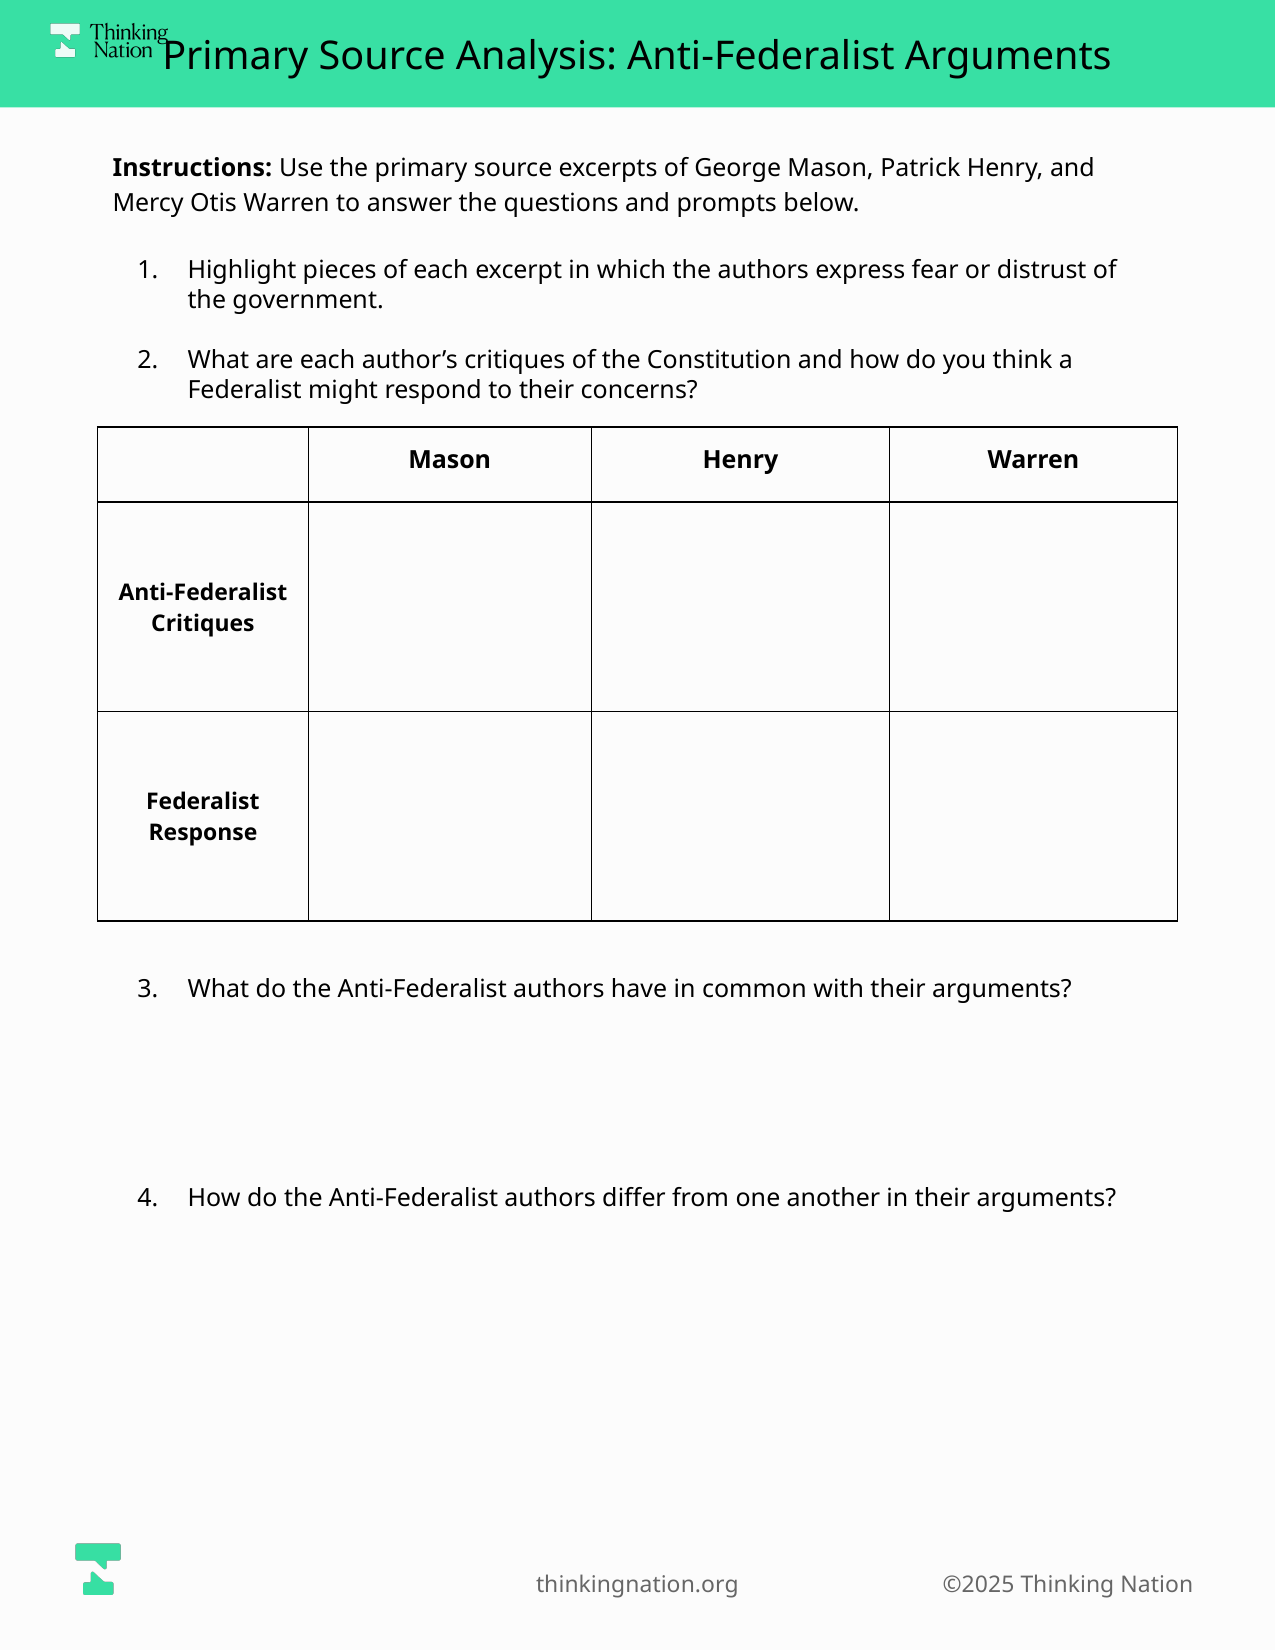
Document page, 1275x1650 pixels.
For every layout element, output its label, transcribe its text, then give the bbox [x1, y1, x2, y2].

text_box Primary Source Analysis: Anti-Federalist Arguments [0, 0, 1275, 108]
table_cell Federalist Response [98, 712, 308, 920]
table_cell [309, 712, 591, 920]
text_box thinkingnation.org [486, 1553, 789, 1605]
text_box ©2025 Thinking Nation [907, 1553, 1210, 1605]
table_cell Anti-Federalist Critiques [98, 503, 308, 711]
table_cell [592, 503, 889, 711]
picture [36, 12, 172, 69]
picture [62, 1533, 134, 1605]
table_header [98, 428, 308, 501]
table_cell [592, 712, 889, 920]
text_box Highlight pieces of each excerpt in which the authors express fear or distrust of the government. What are each author’s critiques of the Constitution and how do you think a Federalist might respond to their concerns? What do the Anti-Federalist authors have in common with their arguments? How do the Anti-Federalist authors differ from one another in their arguments? [97, 922, 1178, 1383]
text_box Instructions: Use the primary source excerpts of George Mason, Patrick Henry, and Mercy Otis Warren to answer the questions and prompts below. [97, 132, 1178, 232]
table_header Henry [592, 428, 889, 501]
table_cell [309, 503, 591, 711]
table_header Warren [890, 428, 1177, 501]
table_cell [890, 503, 1177, 711]
table_header Mason [309, 428, 591, 501]
text_box Highlight pieces of each excerpt in which the authors express fear or distrust of the government. What are each author’s critiques of the Constitution and how do you think a Federalist might respond to their concerns? What do the Anti-Federalist authors have in common with their arguments? How do the Anti-Federalist authors differ from one another in their arguments? [97, 238, 1178, 426]
table_cell [890, 712, 1177, 920]
